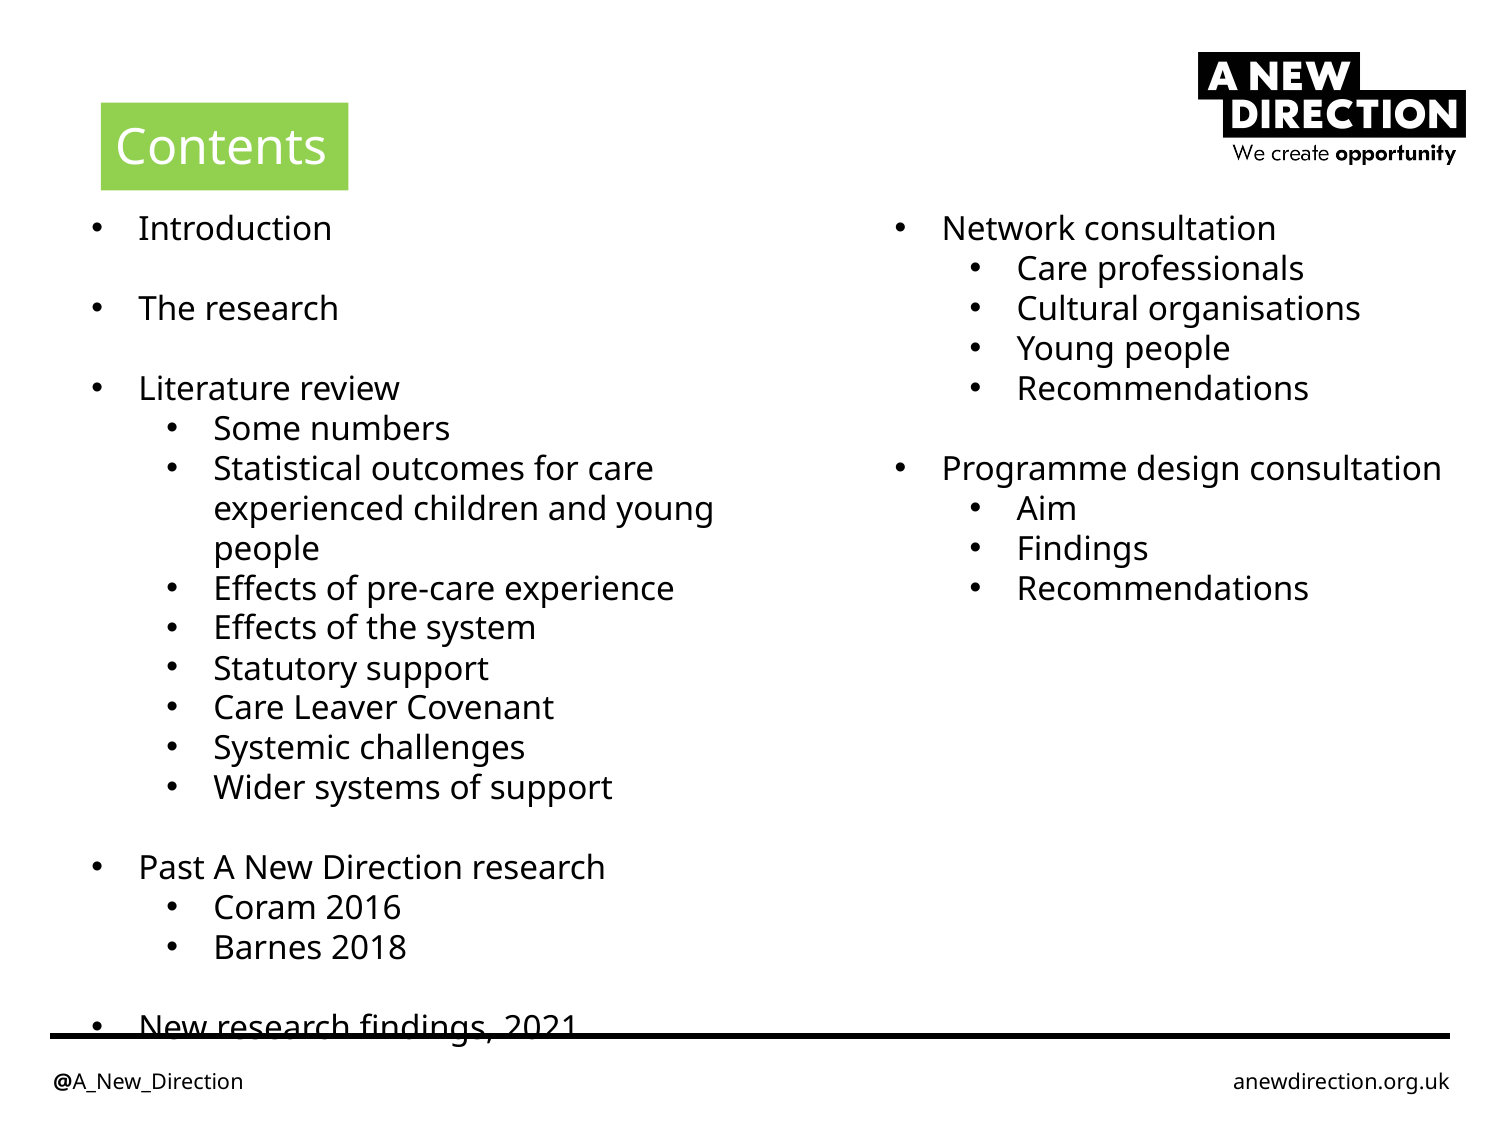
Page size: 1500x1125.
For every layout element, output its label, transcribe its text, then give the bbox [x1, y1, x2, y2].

text_box Introduction The research Literature review Some numbers Statistical outcomes for care experienced children and young people Effects of pre-care experience Effects of the system Statutory support Care Leaver Covenant Systemic challenges Wider systems of support Past A New Direction research Coram 2016 Barnes 2018 New research findings, 2021 [76, 200, 809, 1054]
text_box @A_New_Direction [53, 1063, 529, 1094]
text_box Network consultation Care professionals Cultural organisations Young people Recommendations Programme design consultation Aim Findings Recommendations [879, 200, 1500, 654]
text_box [809, 1033, 1450, 1039]
text_box [50, 1033, 76, 1039]
text_box Contents [100, 102, 349, 191]
picture [1198, 52, 1466, 165]
text_box anewdirection.org.uk [974, 1063, 1450, 1094]
